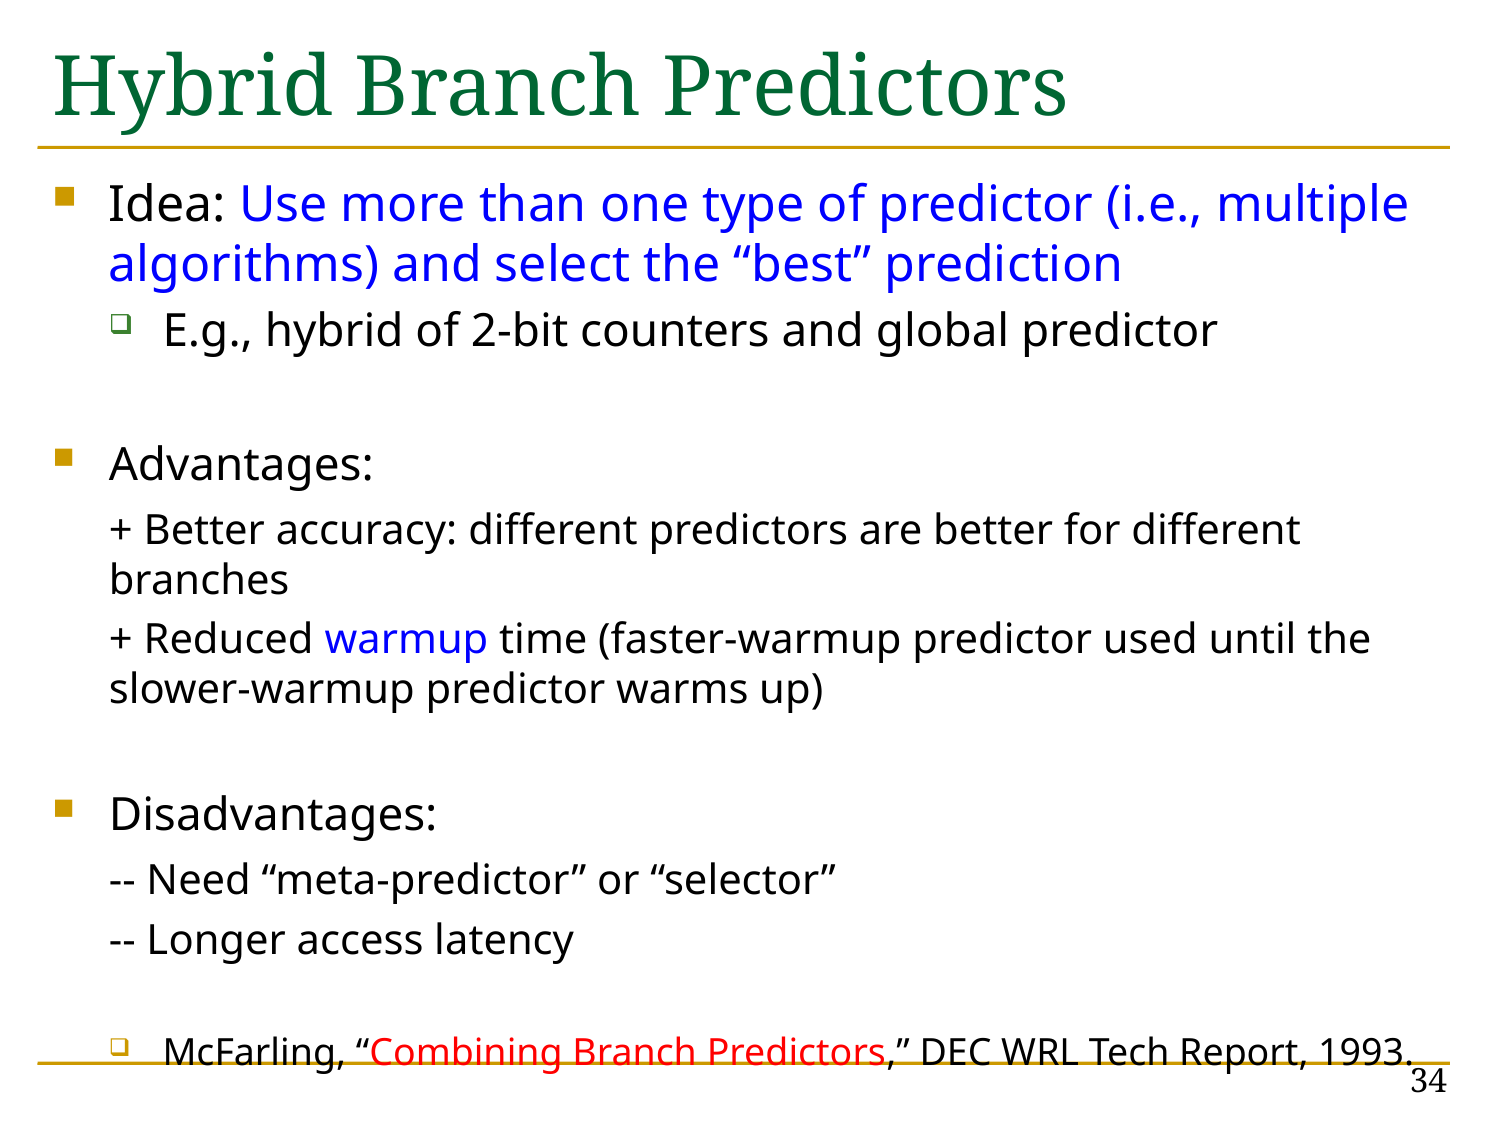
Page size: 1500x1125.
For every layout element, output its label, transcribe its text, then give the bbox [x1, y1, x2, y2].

list Idea: Use more than one type of predictor (i.e., multiple algorithms) and select the “best” prediction E.g., hybrid of 2-bit counters and global predictor Advantages: + Better accuracy: different predictors are better for different branches + Reduced warmup time (faster-warmup predictor used until the slower-warmup predictor warms up) Disadvantages: -- Need “meta-predictor” or “selector” -- Longer access latency McFarling, “Combining Branch Predictors,” DEC WRL Tech Report, 1993. [37, 163, 1450, 1016]
title Hybrid Branch Predictors [37, 24, 1450, 163]
slide_number 34 [1111, 1036, 1462, 1112]
